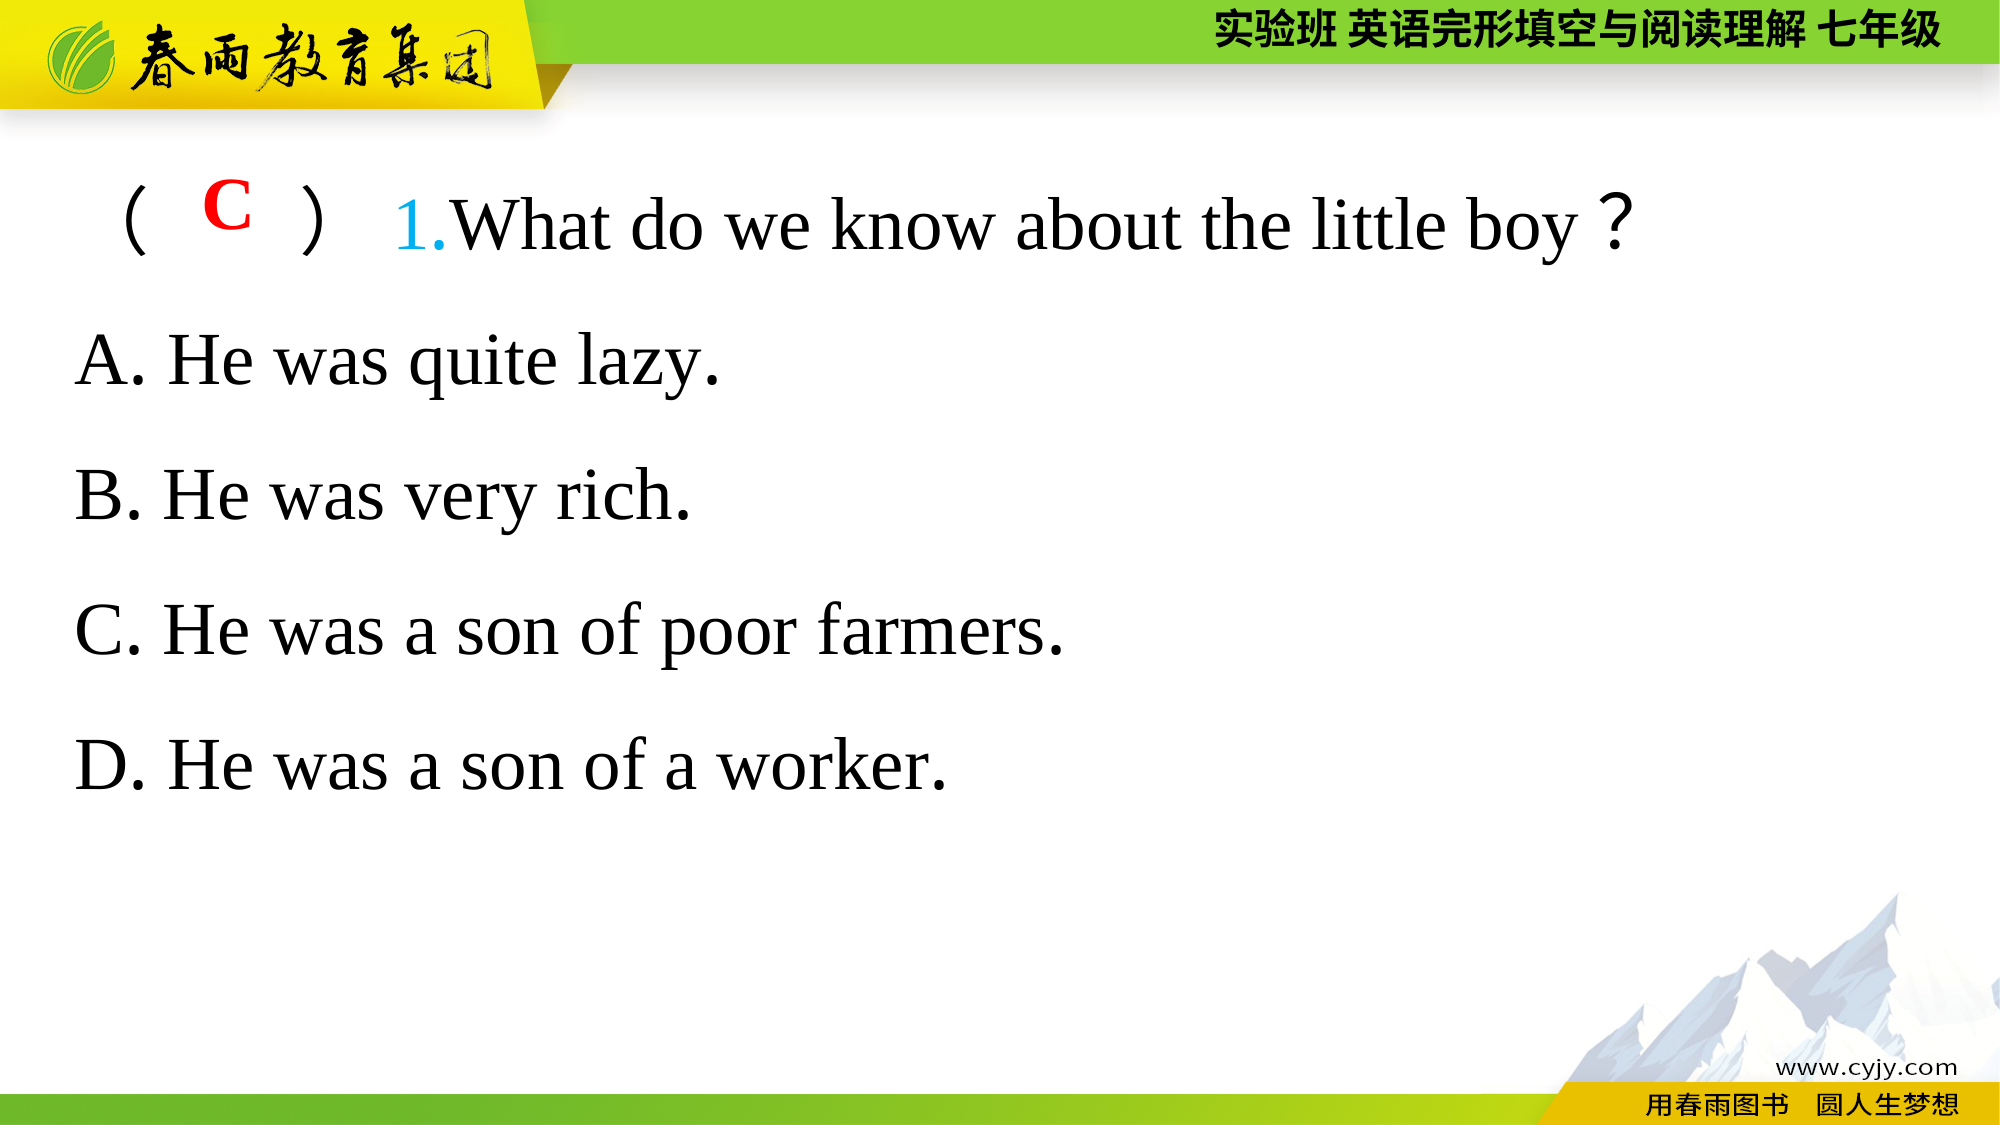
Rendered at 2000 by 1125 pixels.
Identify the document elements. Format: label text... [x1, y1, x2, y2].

picture [0, 0, 2000, 1125]
text_box C [186, 146, 271, 252]
list （ ）1.What do we know about the little boy？ A. He was quite lazy. B. He was very rich. C. He was a son of poor farmers. D. He was a son of a worker. [59, 122, 1944, 802]
